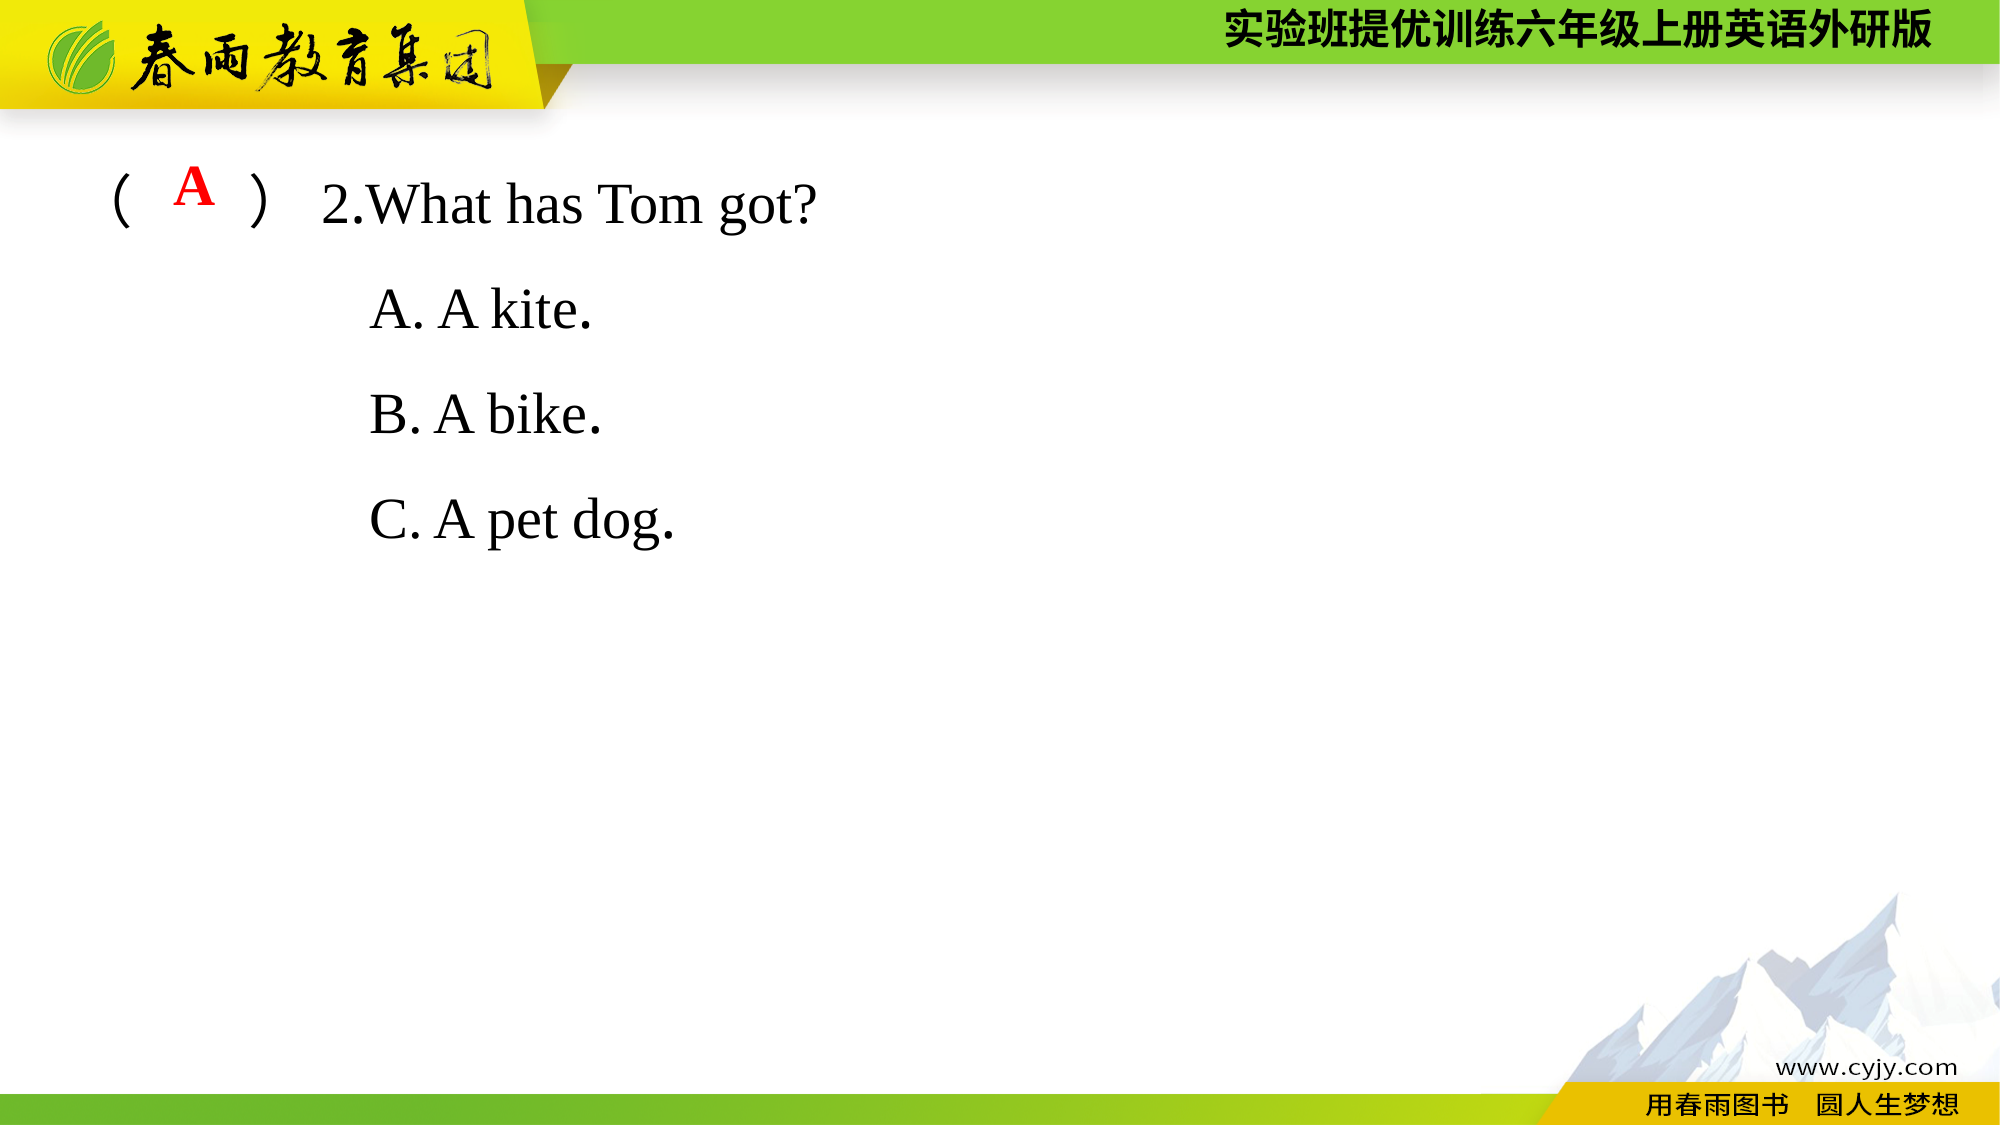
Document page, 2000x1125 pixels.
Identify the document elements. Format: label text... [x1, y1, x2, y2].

list （ ）2.What has Tom got? A. A kite. B. A bike. C. A pet dog. [59, 122, 1944, 549]
text_box A [158, 140, 231, 225]
picture [0, 0, 2000, 1125]
